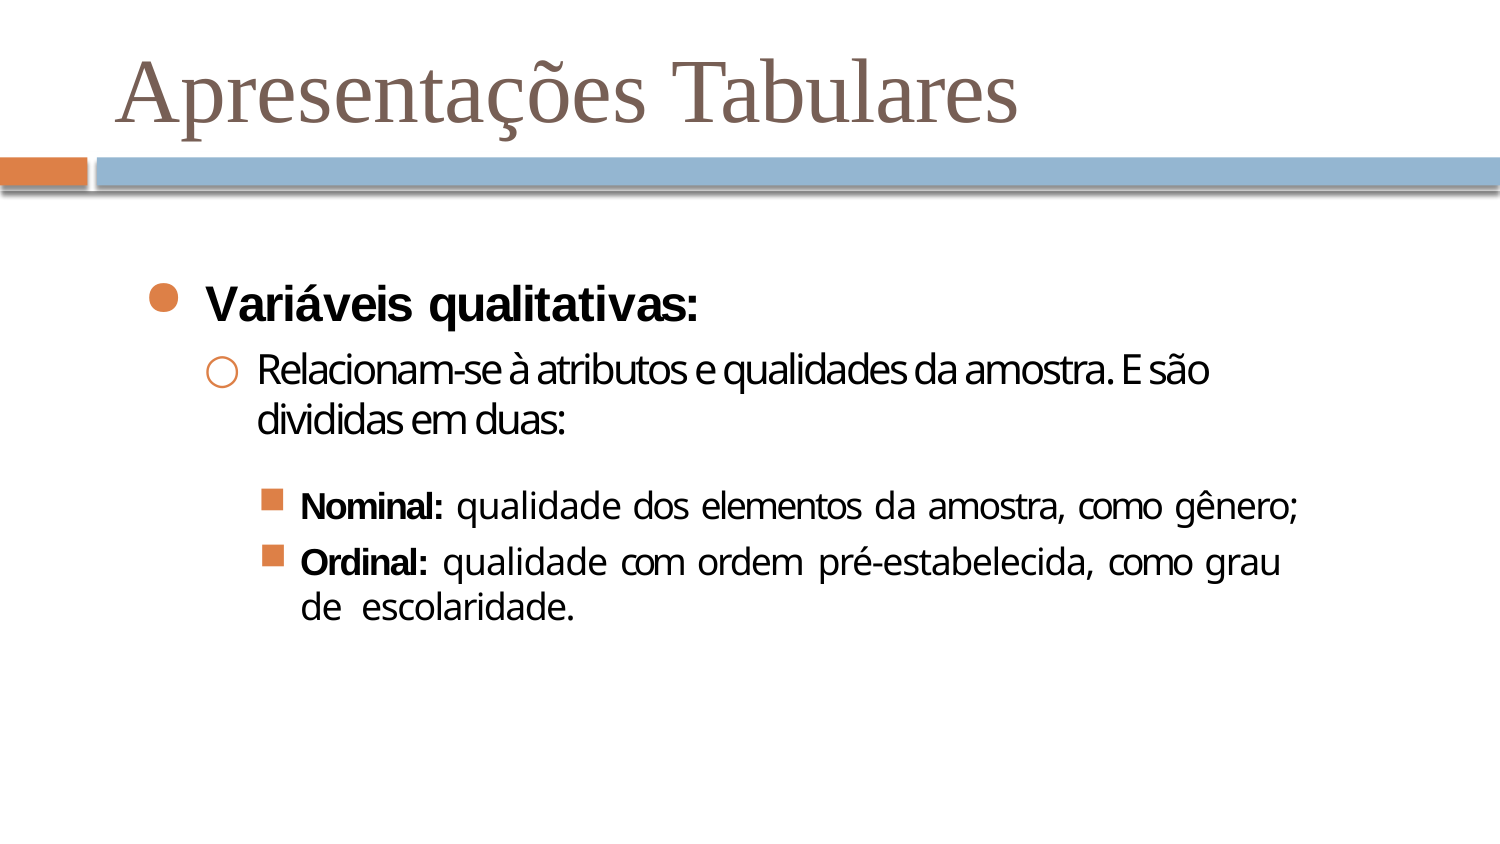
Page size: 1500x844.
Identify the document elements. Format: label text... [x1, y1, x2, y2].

title Apresentações Tabulares [112, 28, 1027, 172]
text_box Variáveis qualitativas: Relacionam-se à atributos e qualidades da amostra. E são divididas em duas: Nominal: qualidade dos elementos da amostra, como gênero; Ordinal: qualidade com ordem pré-estabelecida, como grau de escolaridade. [142, 257, 1344, 628]
picture [0, 156, 1500, 203]
